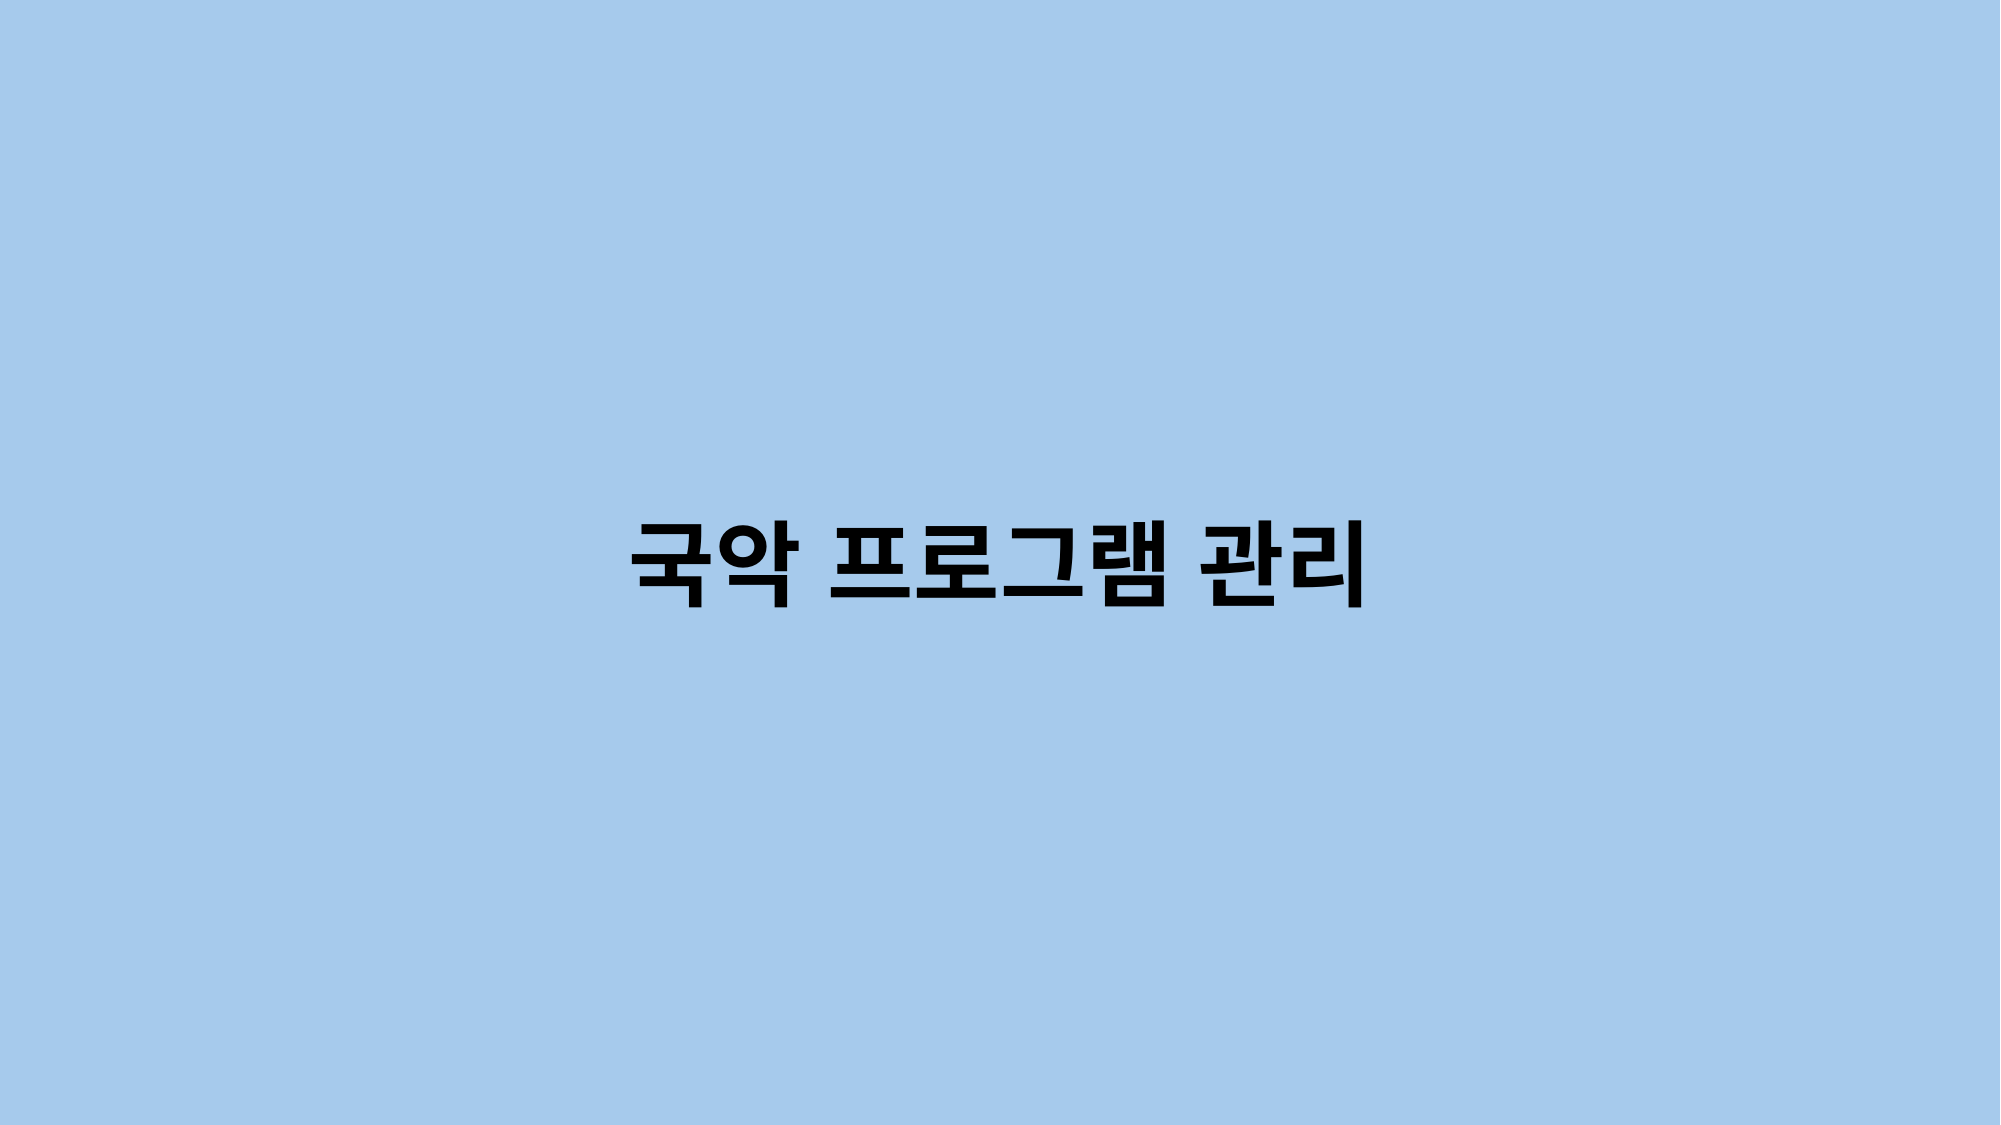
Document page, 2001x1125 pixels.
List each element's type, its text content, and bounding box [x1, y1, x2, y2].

text_box 국악 프로그램 관리 [543, 498, 1457, 626]
